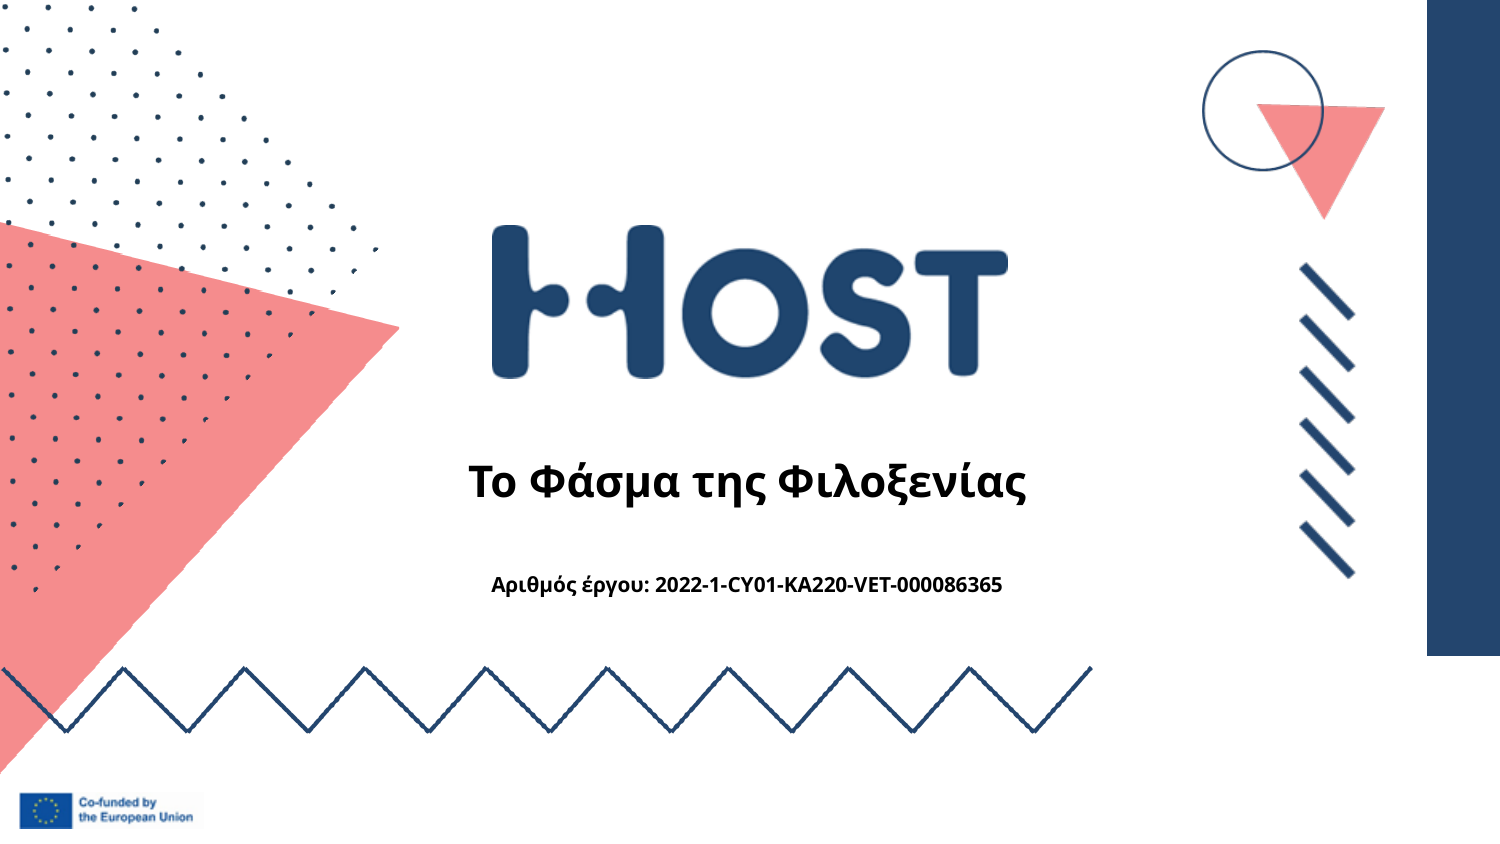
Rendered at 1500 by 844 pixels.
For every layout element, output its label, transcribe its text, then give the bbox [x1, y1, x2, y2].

picture [0, 0, 1093, 844]
picture [492, 225, 1008, 379]
subtitle Το Φάσμα της Φιλοξενίας Αριθμός έργου: 2022-1-CY01-KA220-VET-000086365 [203, 436, 1291, 641]
picture [1427, 0, 1500, 656]
picture [1202, 50, 1385, 220]
picture [1298, 261, 1357, 582]
